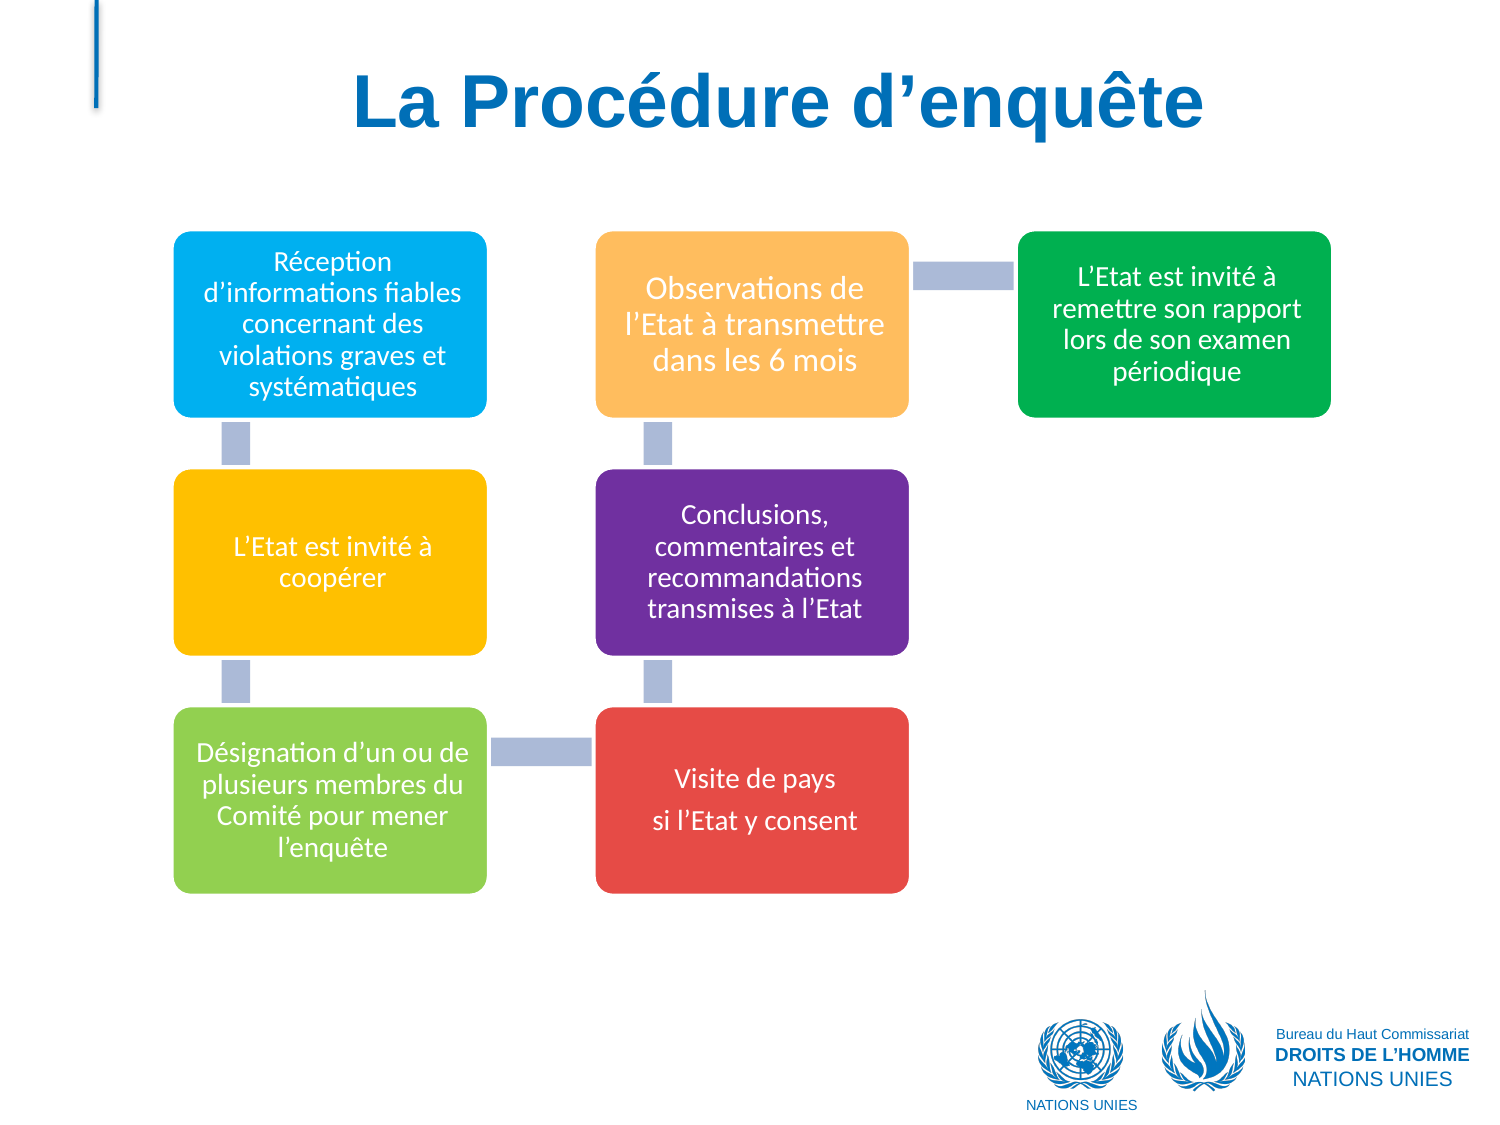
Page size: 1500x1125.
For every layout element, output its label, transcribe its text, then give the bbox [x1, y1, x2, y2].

text_box NATIONS UNIES [980, 1088, 1184, 1121]
title La Procédure d’enquête [121, 45, 1437, 223]
picture [1037, 990, 1457, 1107]
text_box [85, 228, 1420, 897]
text_box Bureau du Haut Commissariat DROITS DE L’HOMME NATIONS UNIES [1245, 1017, 1500, 1098]
text_box [68, 223, 1437, 1008]
